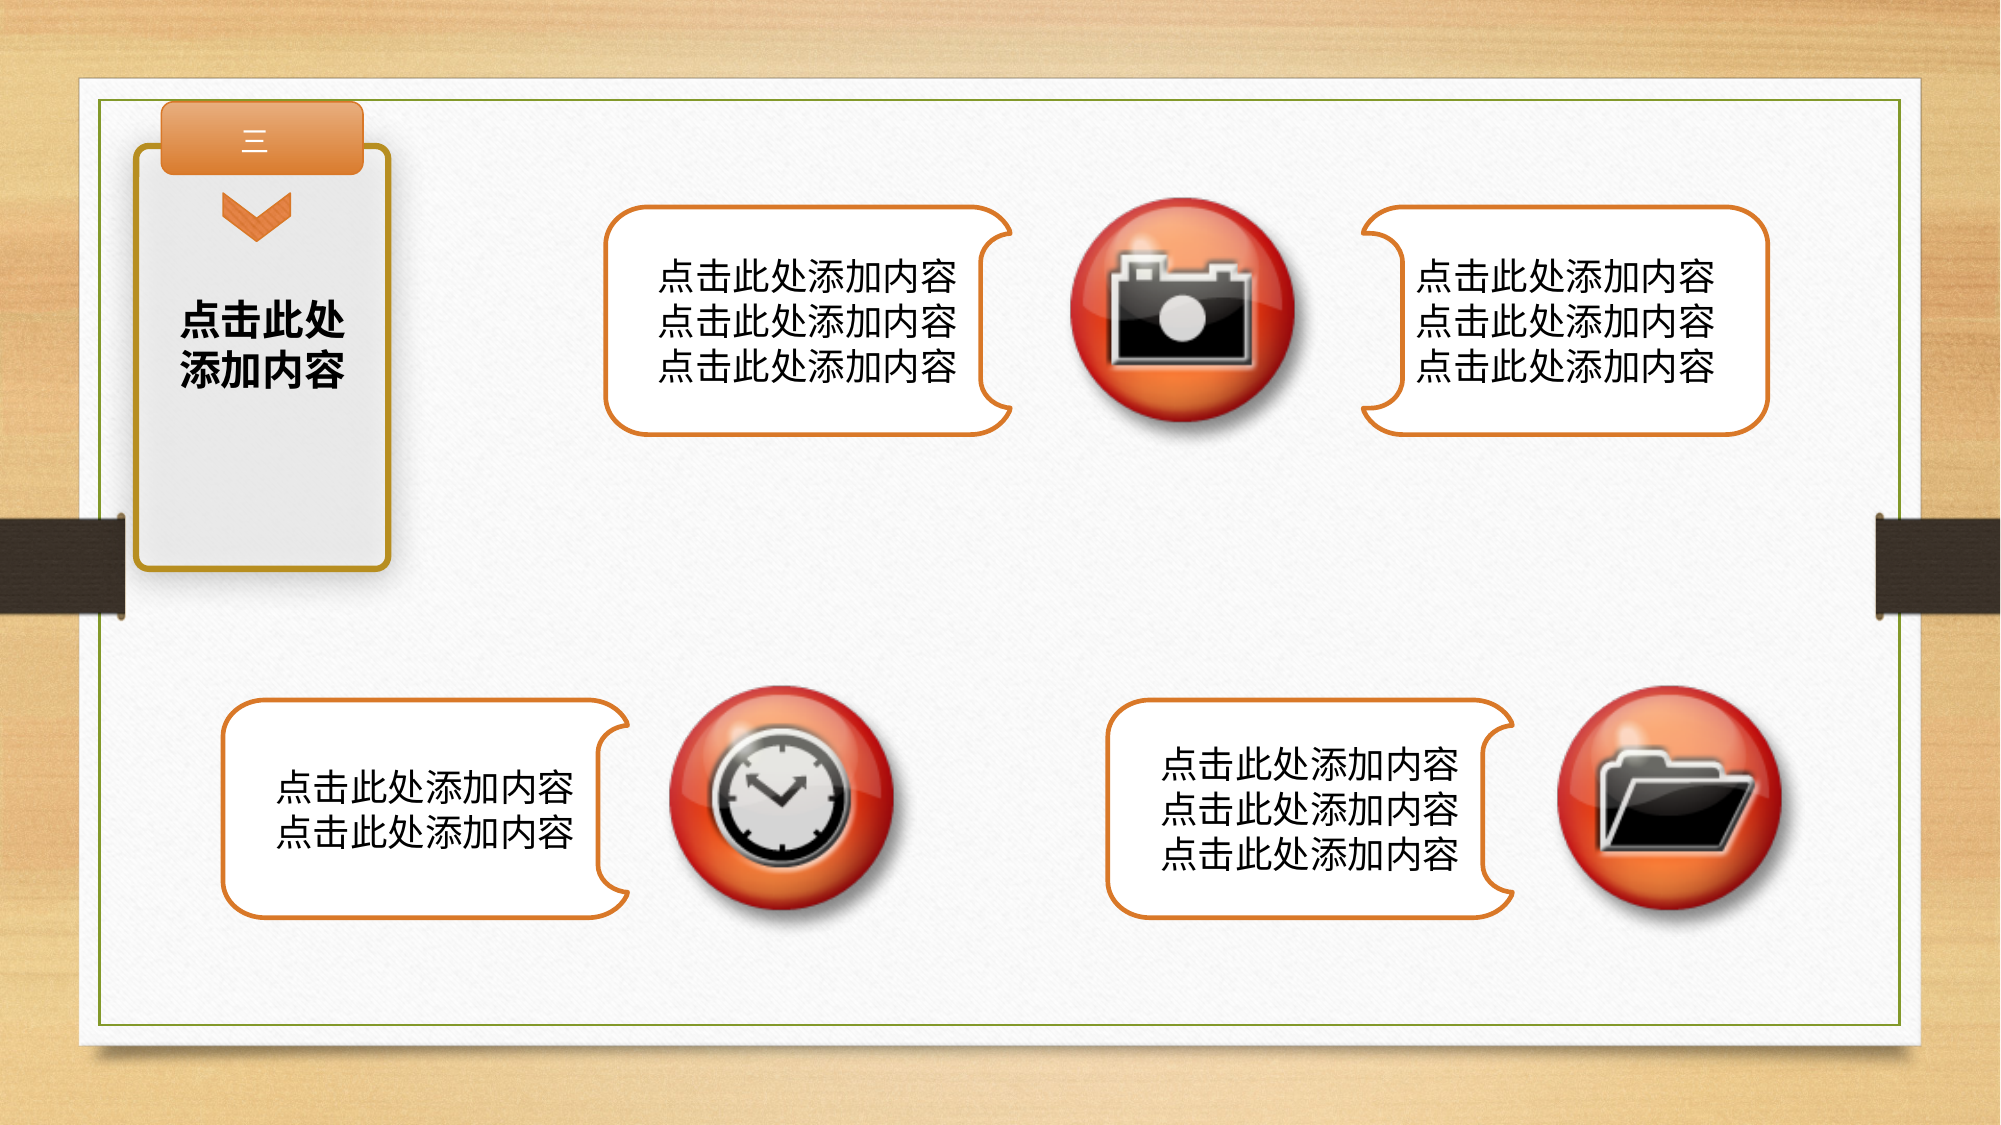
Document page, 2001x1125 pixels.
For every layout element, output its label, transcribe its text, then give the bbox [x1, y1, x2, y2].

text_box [146, 101, 364, 175]
text_box [222, 192, 292, 242]
text_box 点击此处添加内容 点击此处添加内容 点击此处添加内容 [1361, 205, 1770, 436]
text_box 点击此处添加内容 点击此处添加内容 点击此处添加内容 [604, 205, 1012, 436]
text_box [135, 145, 389, 570]
text_box 点击此处添加内容 点击此处添加内容 点击此处添加内容 [1106, 698, 1514, 920]
picture [0, 0, 2001, 1125]
text_box 点击此处添加内容 [151, 286, 374, 402]
text_box 点击此处添加内容 点击此处添加内容 [221, 698, 629, 920]
